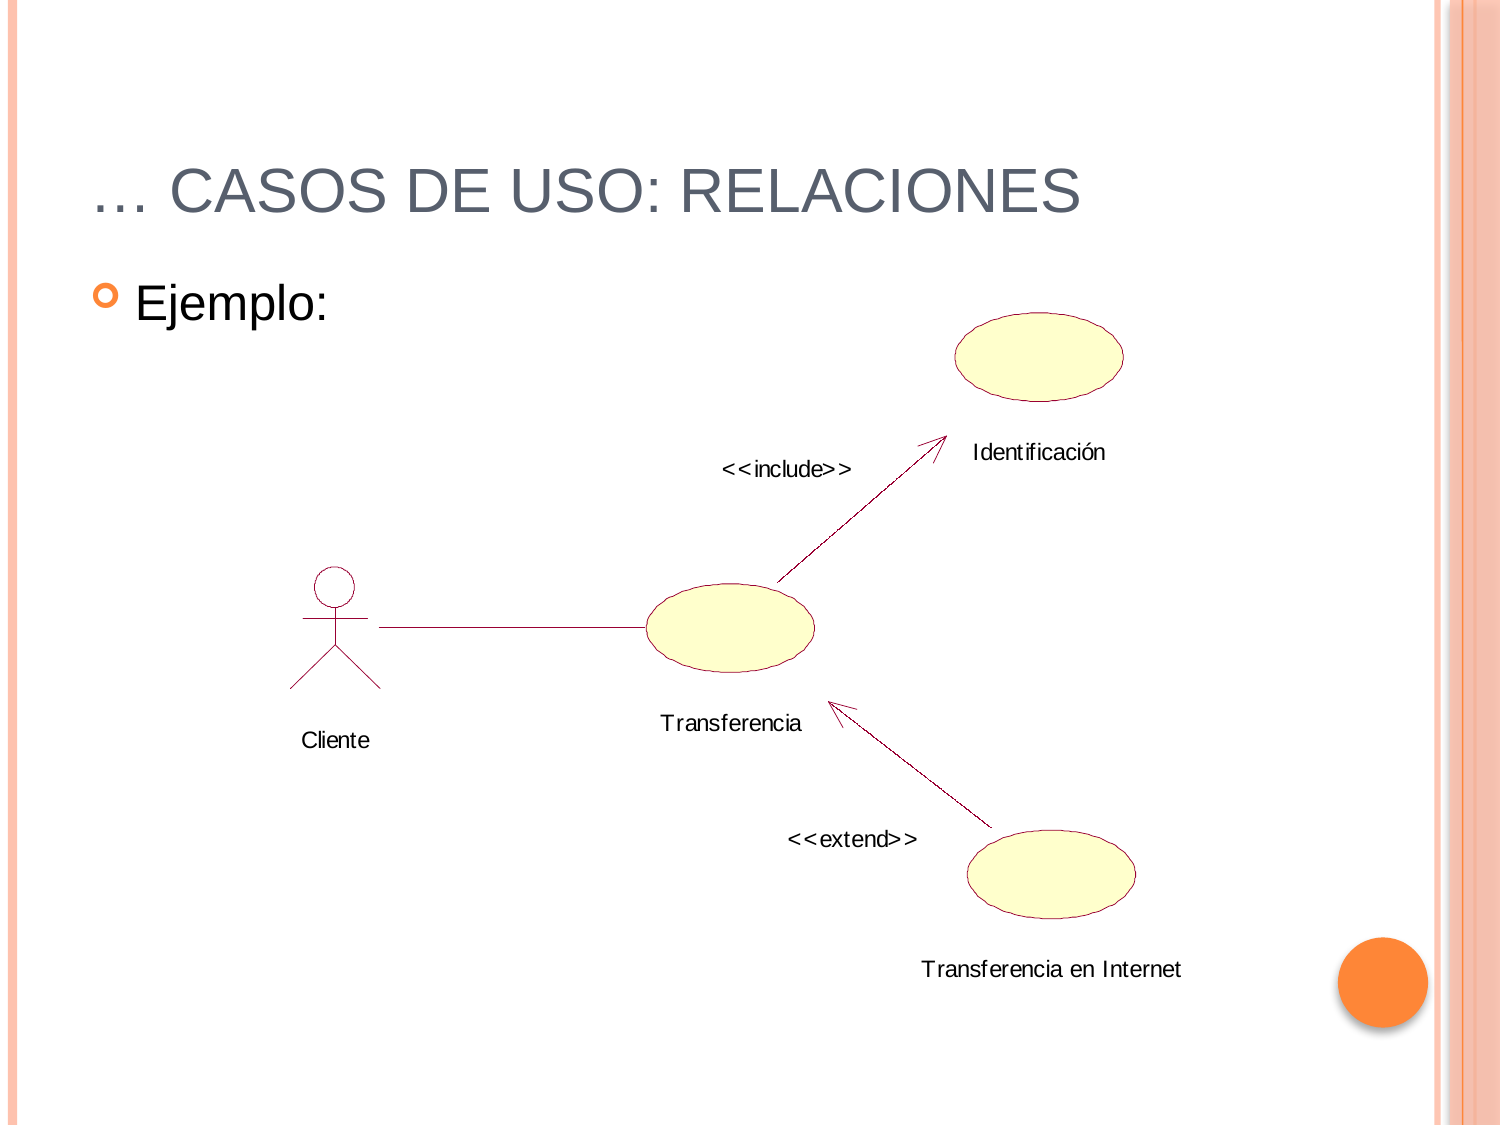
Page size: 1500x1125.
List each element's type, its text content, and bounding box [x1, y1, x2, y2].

title … Casos de Uso: Relaciones [75, 45, 1300, 233]
list Ejemplo: [74, 262, 1301, 1063]
picture [153, 272, 1352, 1059]
